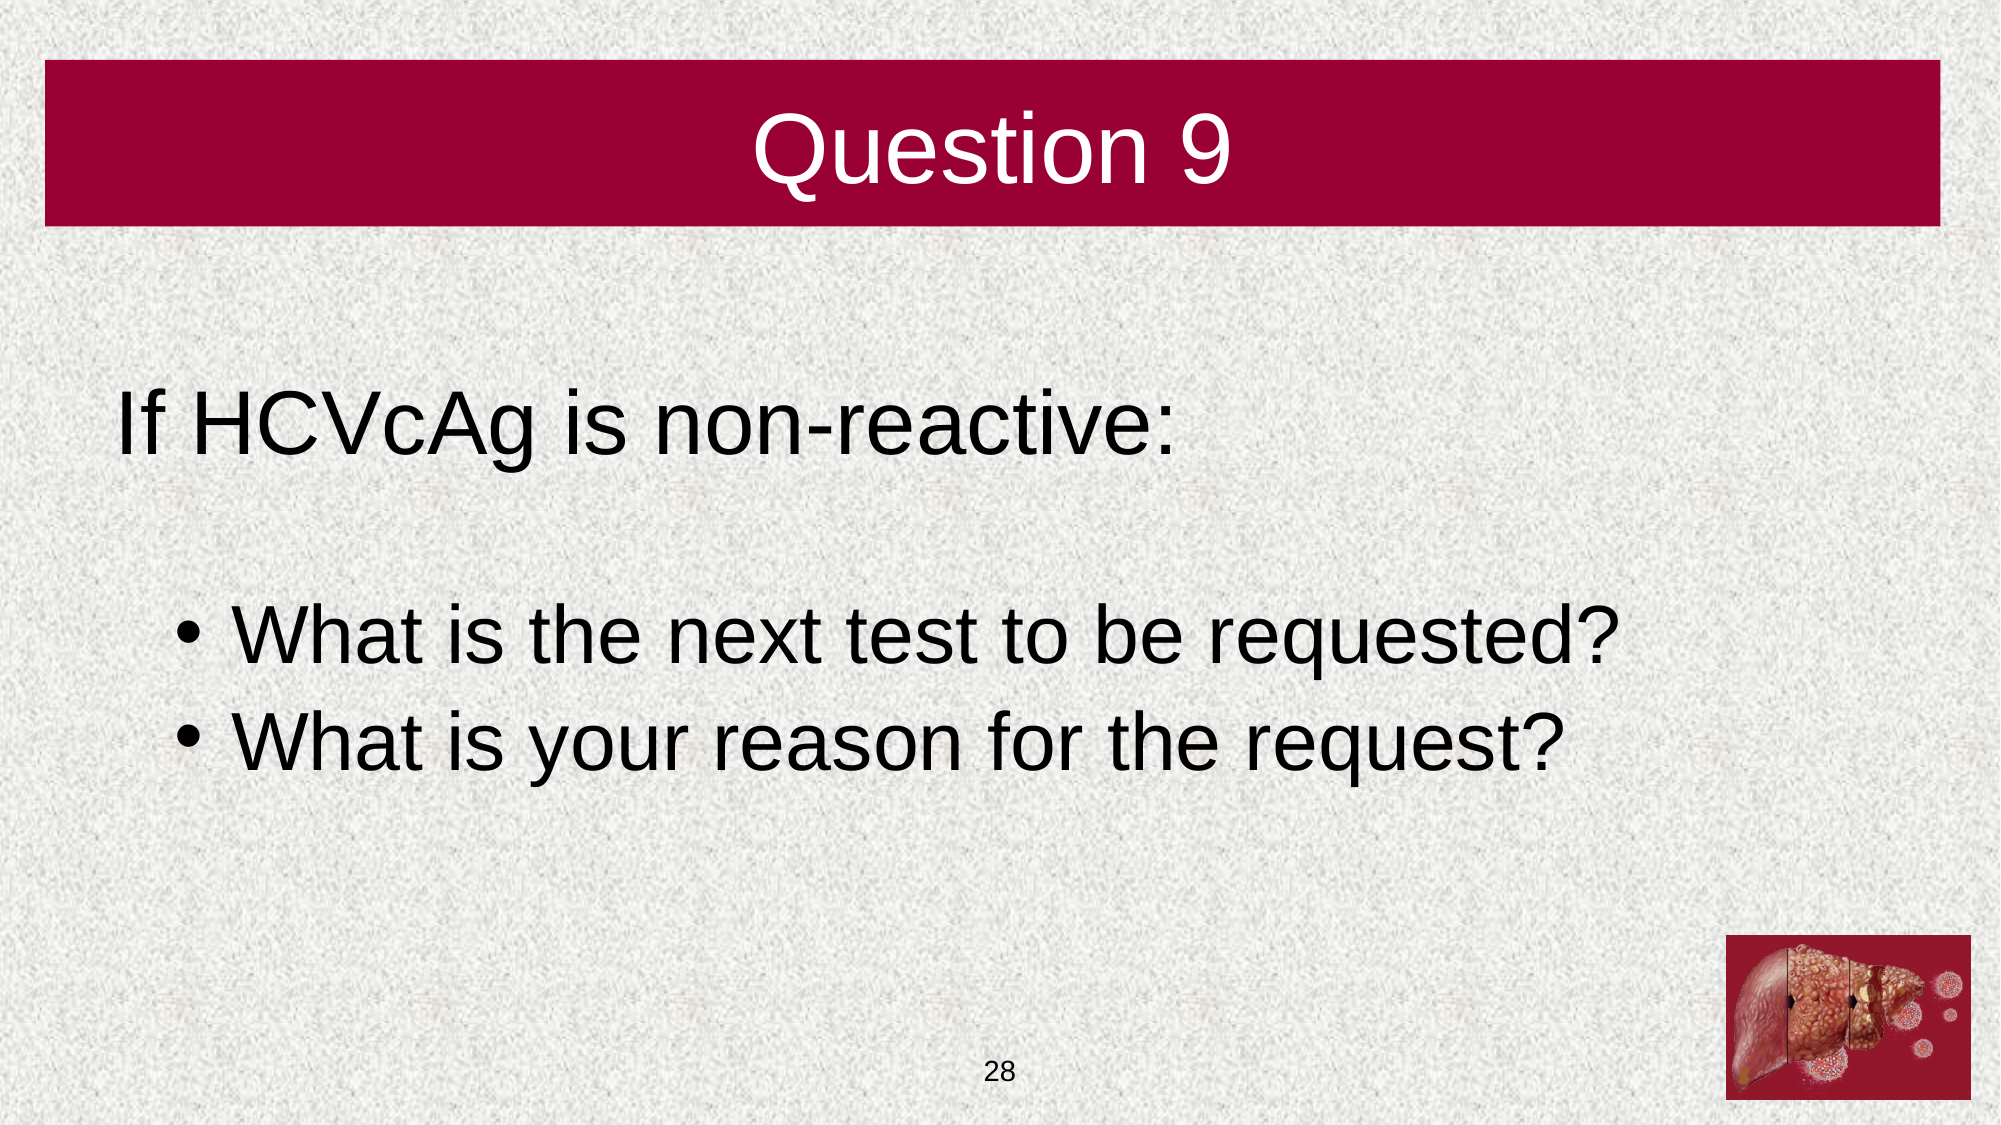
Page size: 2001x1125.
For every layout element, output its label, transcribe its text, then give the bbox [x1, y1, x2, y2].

list If HCVcAg is non-reactive: What is the next test to be requested? What is your reason for the request? [99, 355, 1900, 800]
slide_number ‹#› [766, 1039, 1234, 1100]
picture [0, 0, 2001, 1125]
text_box Question 9 [45, 59, 1941, 227]
